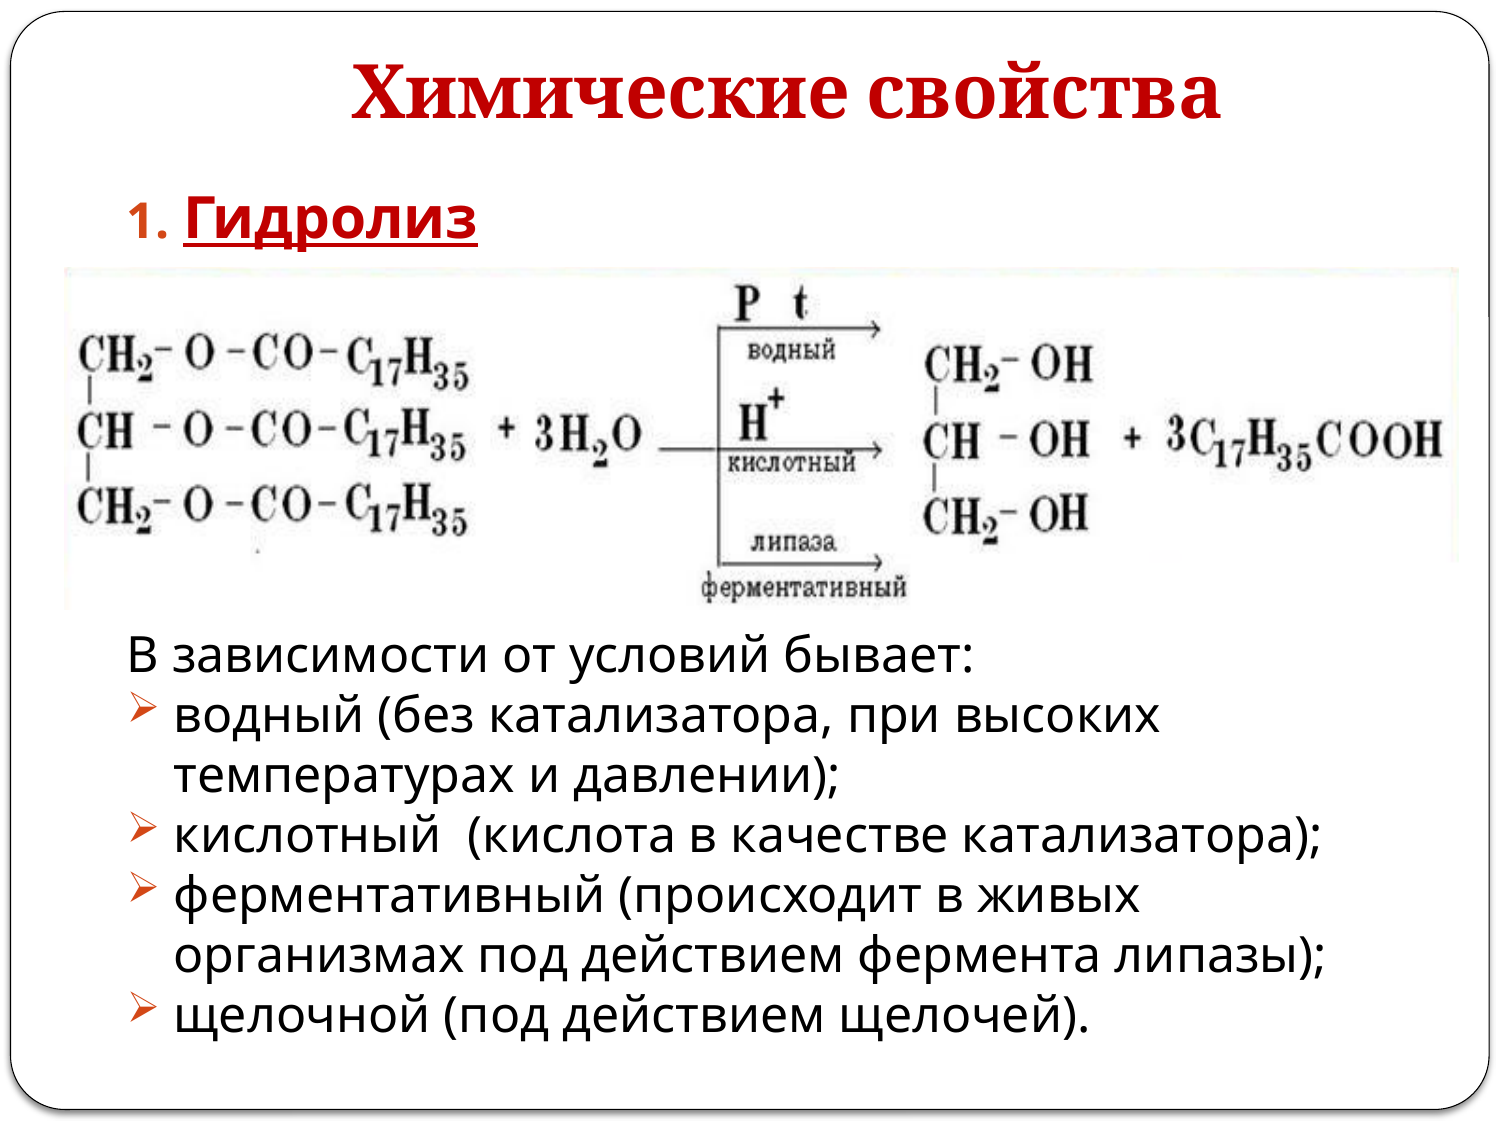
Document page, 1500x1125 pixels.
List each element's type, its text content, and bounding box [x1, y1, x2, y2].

picture [64, 266, 1459, 610]
title Химические свойства [150, 44, 1425, 149]
list Гидролиз В зависимости от условий бывает: водный (без катализатора, при высоких температурах и давлении); кислотный (кислота в качестве катализатора); ферментативный (происходит в живых организмах под действием фермента липазы); щелочной (под действием щелочей). [112, 619, 1425, 1083]
list Гидролиз В зависимости от условий бывает: водный (без катализатора, при высоких температурах и давлении); кислотный (кислота в качестве катализатора); ферментативный (происходит в живых организмах под действием фермента липазы); щелочной (под действием щелочей). [112, 172, 1425, 265]
